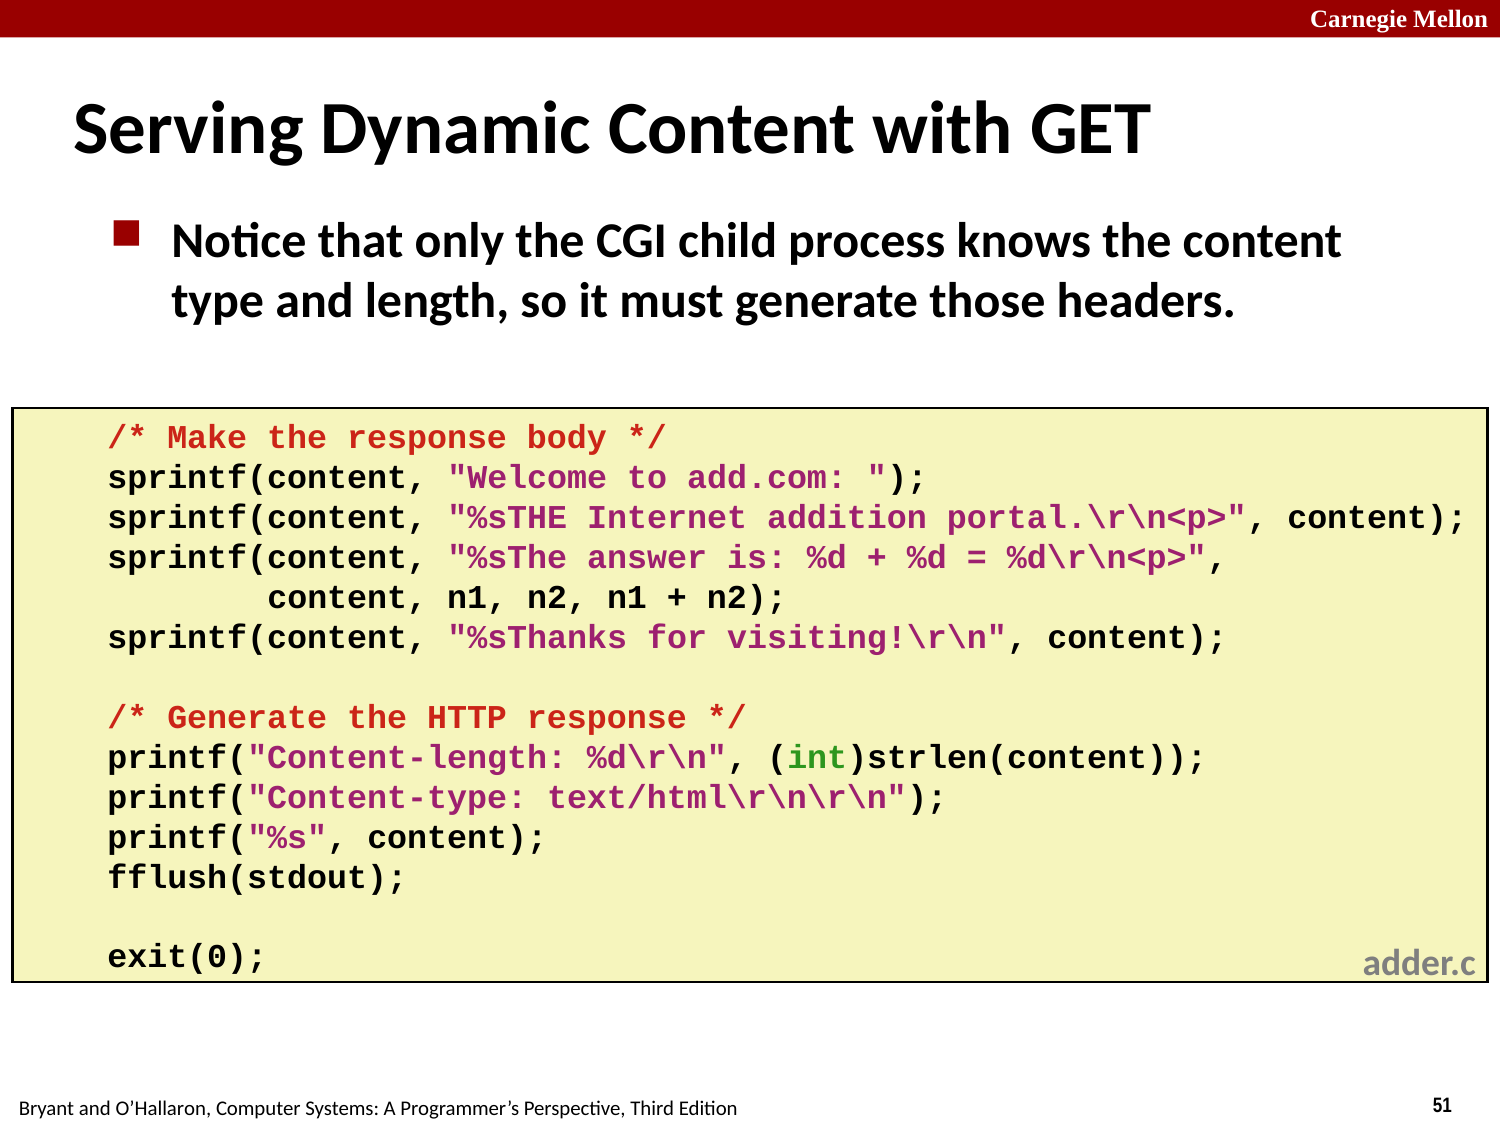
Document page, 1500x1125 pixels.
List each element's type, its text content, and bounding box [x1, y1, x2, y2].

text_box Notice that only the CGI child process knows the content type and length, so it must generate those headers. [99, 200, 1381, 371]
text_box adder.c [1347, 930, 1491, 991]
title Serving Dynamic Content with GET [58, 71, 1305, 197]
text_box /* Make the response body */ sprintf(content, "Welcome to add.com: "); sprintf(content, "%sTHE Internet addition portal.\r\n<p>", content); sprintf(content, "%sThe answer is: %d + %d = %d\r\n<p>", content, n1, n2, n1 + n2); sprintf(content, "%sThanks for visiting!\r\n", content); /* Generate the HTTP response */ printf("Content-length: %d\r\n", (int)strlen(content)); printf("Content-type: text/html\r\n\r\n"); printf("%s", content); fflush(stdout); exit(0); [12, 408, 1488, 982]
